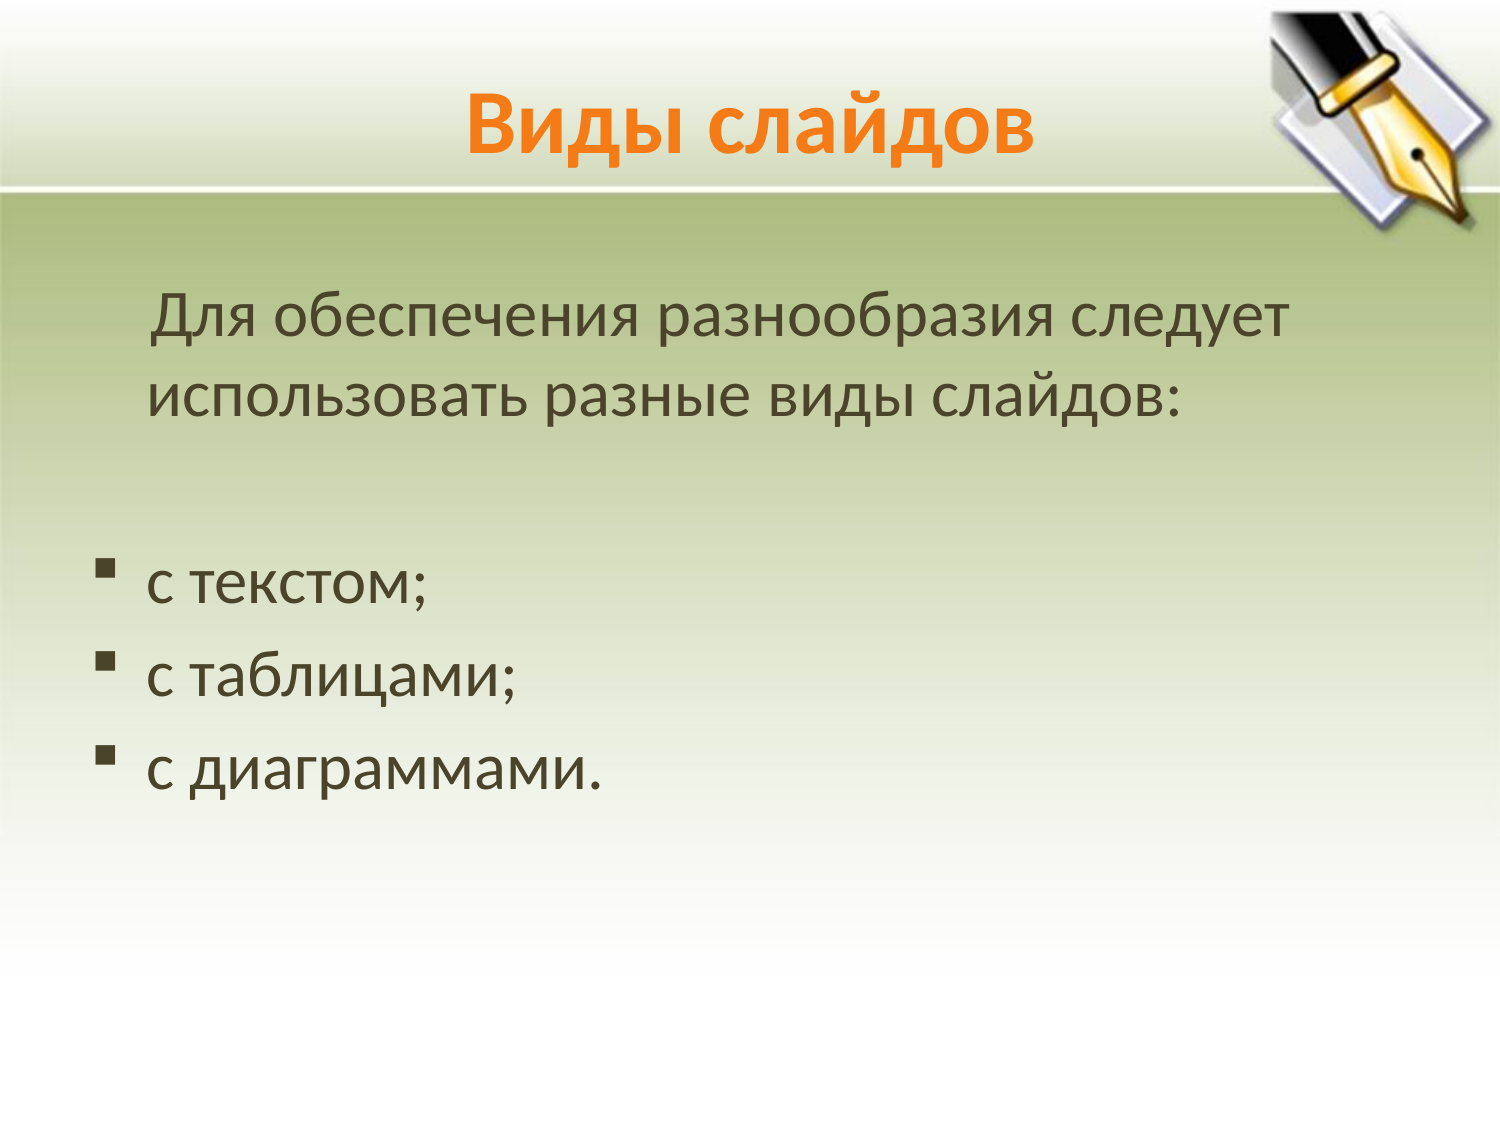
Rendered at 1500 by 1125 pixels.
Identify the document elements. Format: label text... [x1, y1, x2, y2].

list Для обеспечения разнообразия следует использовать разные виды слайдов: с текстом; с таблицами; с диаграммами. [75, 262, 1425, 1005]
picture [0, 0, 1500, 1125]
title Виды слайдов [76, 78, 1427, 266]
